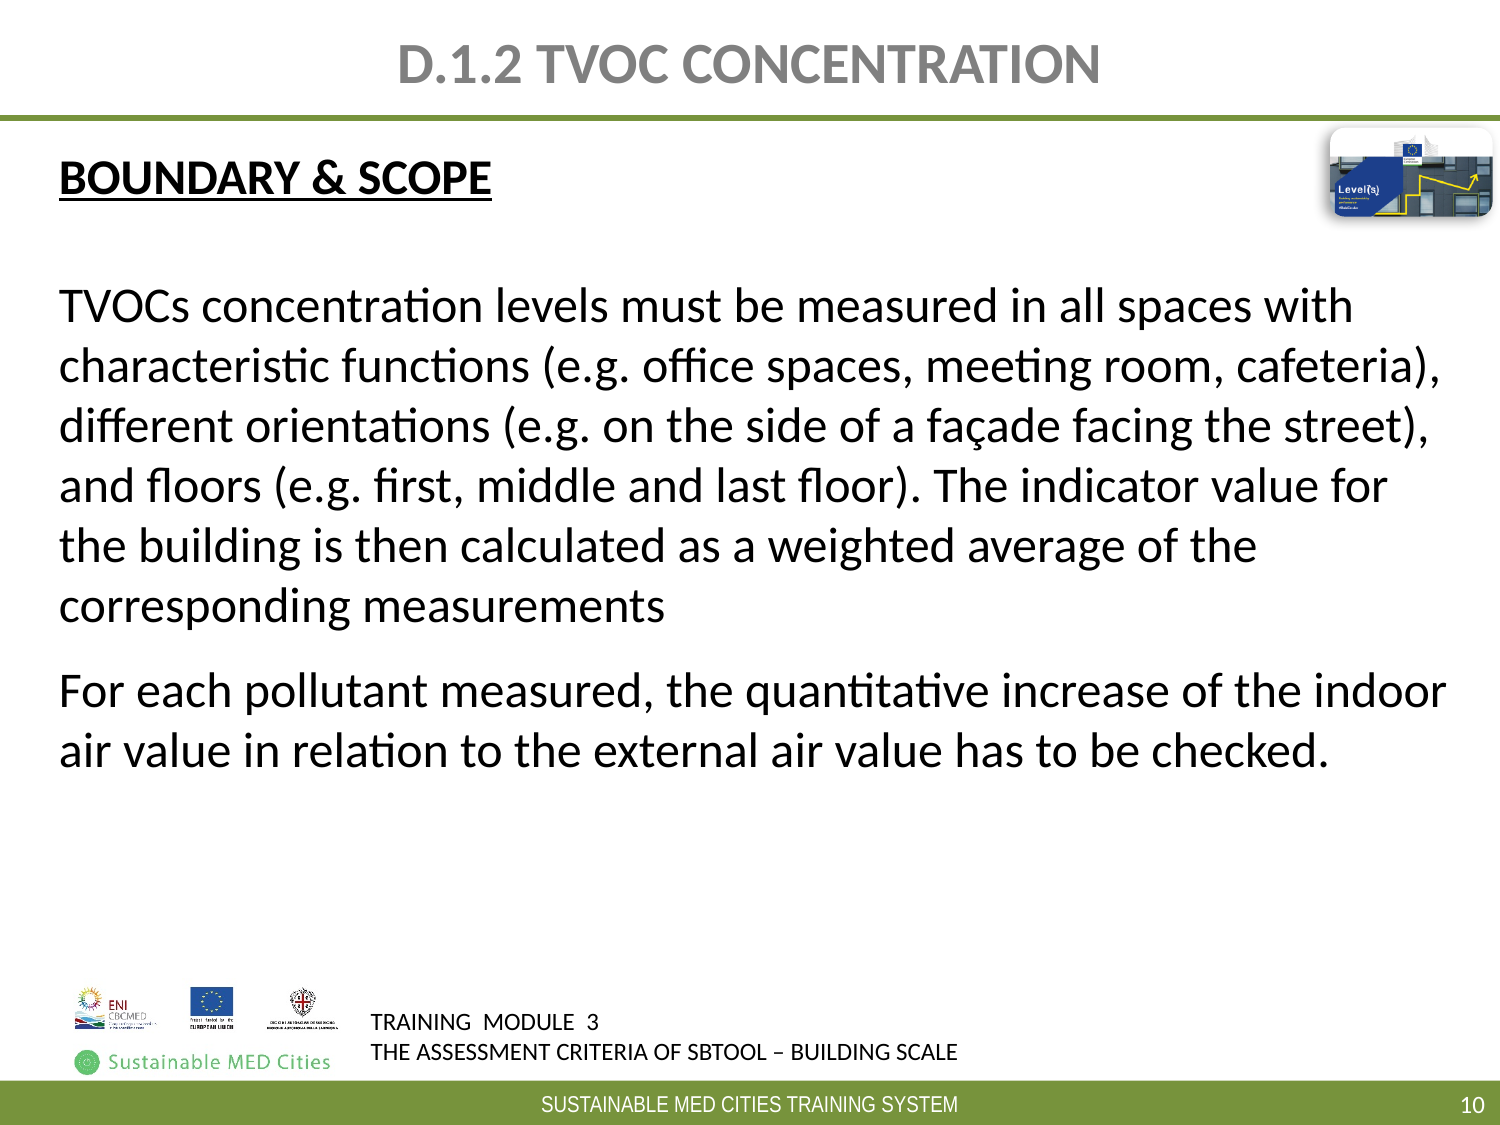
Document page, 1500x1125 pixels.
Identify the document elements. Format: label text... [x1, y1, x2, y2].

slide_number 10 [1149, 1081, 1500, 1125]
list BOUNDARY & SCOPE TVOCs concentration levels must be measured in all spaces with characteristic functions (e.g. office spaces, meeting room, cafeteria), different orientations (e.g. on the side of a façade facing the street), and floors (e.g. first, middle and last floor). The indicator value for the building is then calculated as a weighted average of the corresponding measurements For each pollutant measured, the quantitative increase of the indoor air value in relation to the external air value has to be checked. [43, 137, 1477, 858]
title D.1.2 ΤVOC CONCENTRATION [0, 0, 1500, 121]
picture [1329, 127, 1493, 217]
picture [62, 978, 356, 1080]
